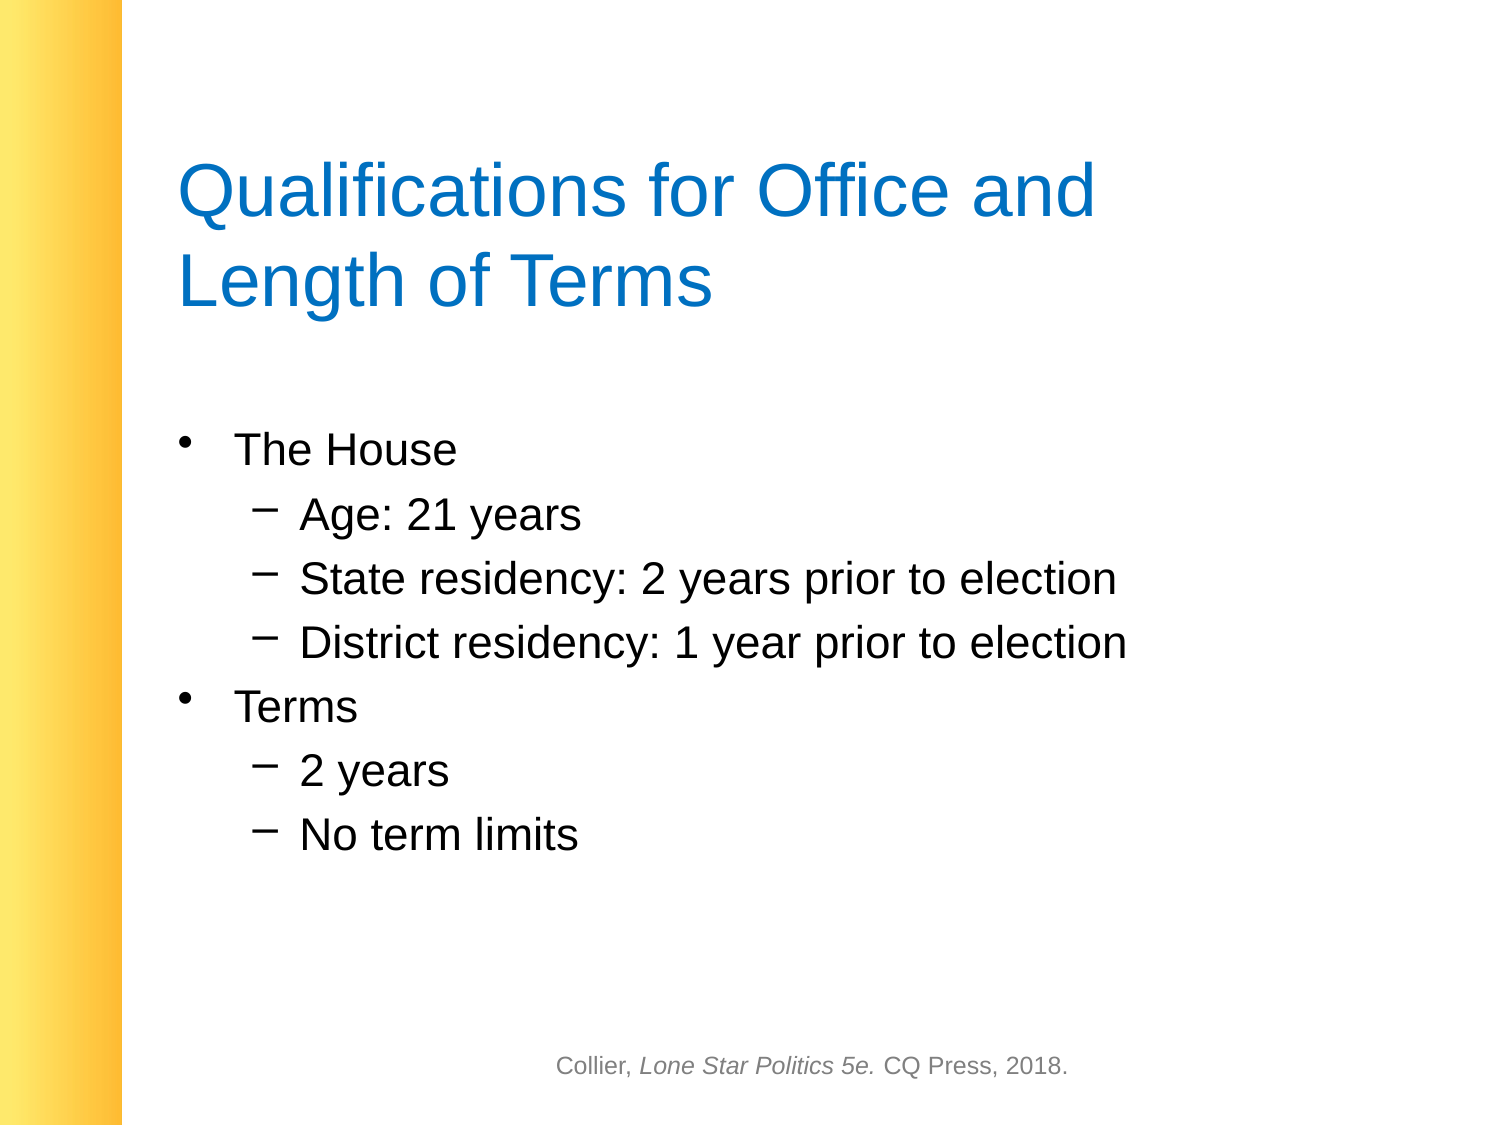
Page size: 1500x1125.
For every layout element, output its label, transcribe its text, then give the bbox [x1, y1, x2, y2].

title Qualifications for Office and Length of Terms [162, 137, 1250, 325]
text_box Collier, Lone Star Politics 5e. CQ Press, 2018. [525, 1042, 1100, 1087]
list The House Age: 21 years State residency: 2 years prior to election District residency: 1 year prior to election Terms 2 years No term limits [162, 412, 1300, 913]
picture [0, 0, 1500, 1125]
